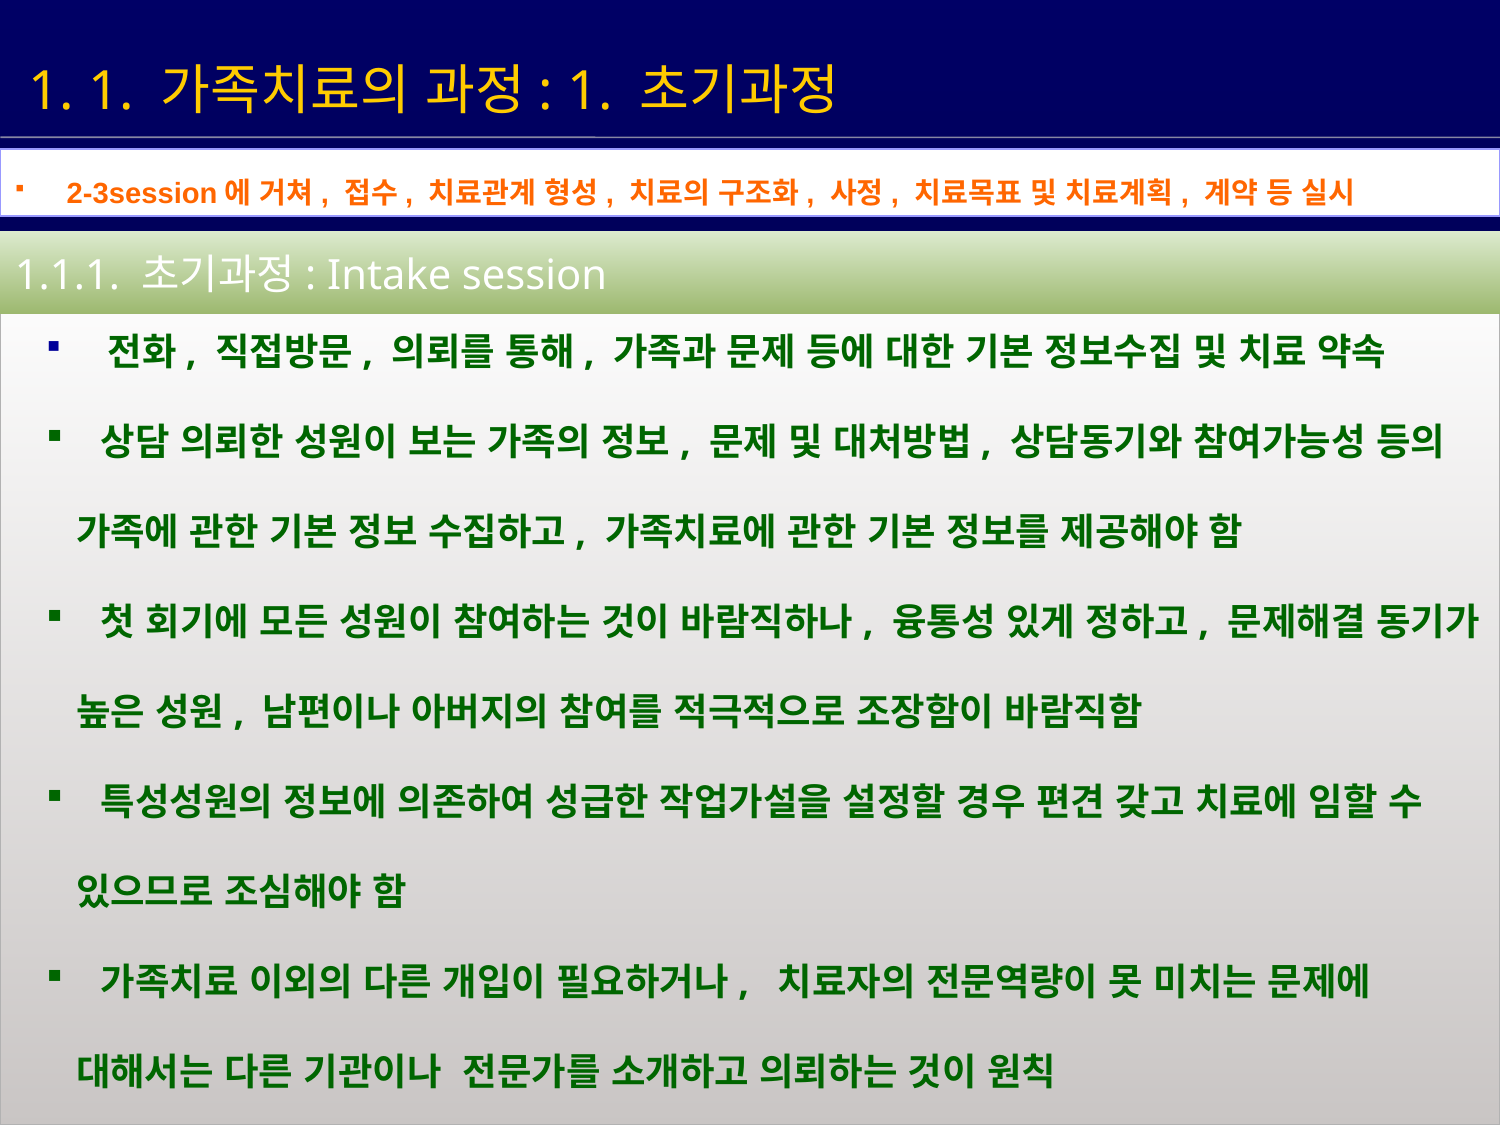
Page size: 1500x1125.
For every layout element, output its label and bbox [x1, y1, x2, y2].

text_box [0, 47, 1500, 1125]
